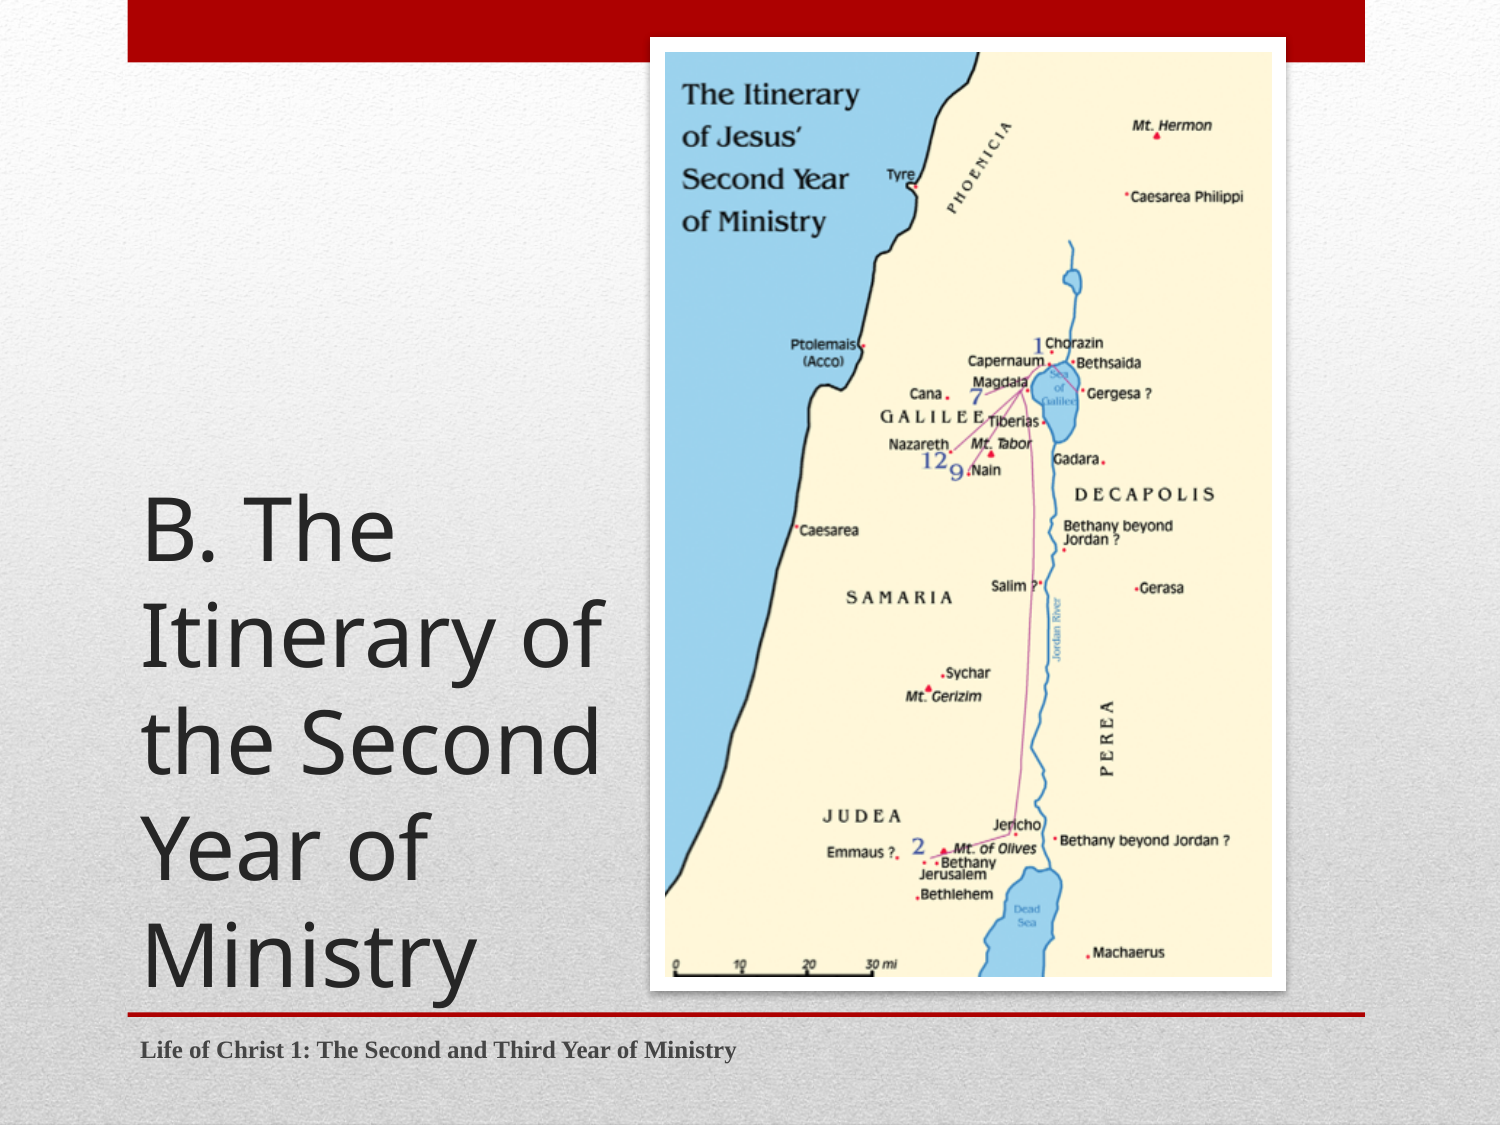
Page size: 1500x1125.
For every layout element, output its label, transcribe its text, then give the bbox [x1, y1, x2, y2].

picture [664, 50, 1273, 978]
title B. The Itinerary of the Second Year of Ministry [125, 463, 665, 1013]
footer Life of Christ 1: The Second and Third Year of Ministry [125, 1018, 925, 1079]
